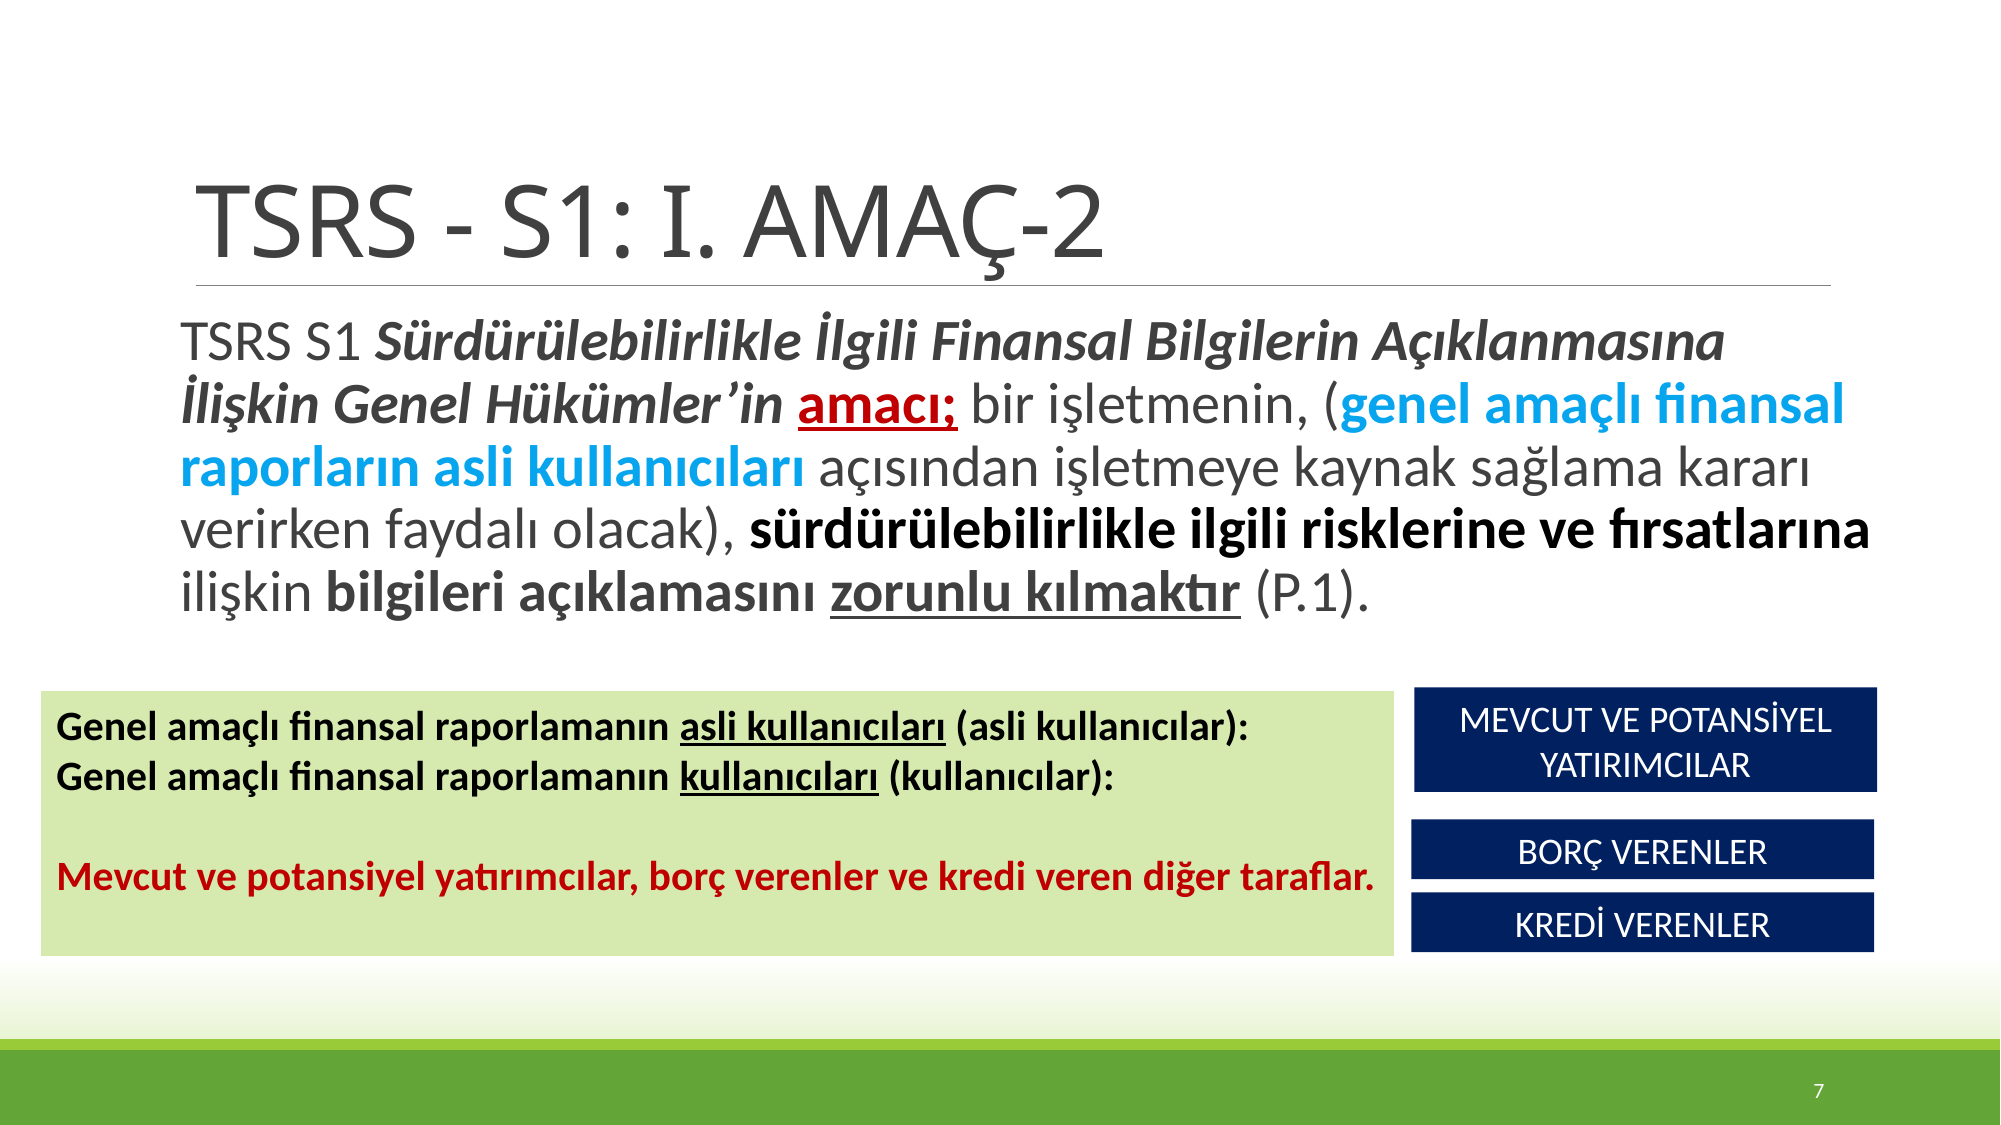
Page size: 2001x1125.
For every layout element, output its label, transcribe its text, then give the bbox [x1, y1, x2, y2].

title TSRS - S1: I. AMAÇ-2 [180, 47, 1830, 285]
text_box BORÇ VERENLER [1411, 819, 1875, 880]
text_box TSRS S1 Sürdürülebilirlikle İlgili Finansal Bilgilerin Açıklanmasına İlişkin Genel Hükümler’in amacı; bir işletmenin, (genel amaçlı finansal raporların asli kullanıcıları açısından işletmeye kaynak sağlama kararı verirken faydalı olacak), sürdürülebilirlikle ilgili risklerine ve fırsatlarına ilişkin bilgileri açıklamasını zorunlu kılmaktır (P.1). [179, 302, 1875, 657]
slide_number 7 [1624, 1059, 1840, 1120]
text_box Genel amaçlı finansal raporlamanın asli kullanıcıları (asli kullanıcılar): Genel amaçlı finansal raporlamanın kullanıcıları (kullanıcılar): Mevcut ve potansiyel yatırımcılar, borç verenler ve kredi veren diğer taraflar. [41, 691, 1394, 956]
text_box KREDİ VERENLER [1411, 892, 1875, 953]
text_box MEVCUT VE POTANSİYEL YATIRIMCILAR [1414, 687, 1878, 792]
